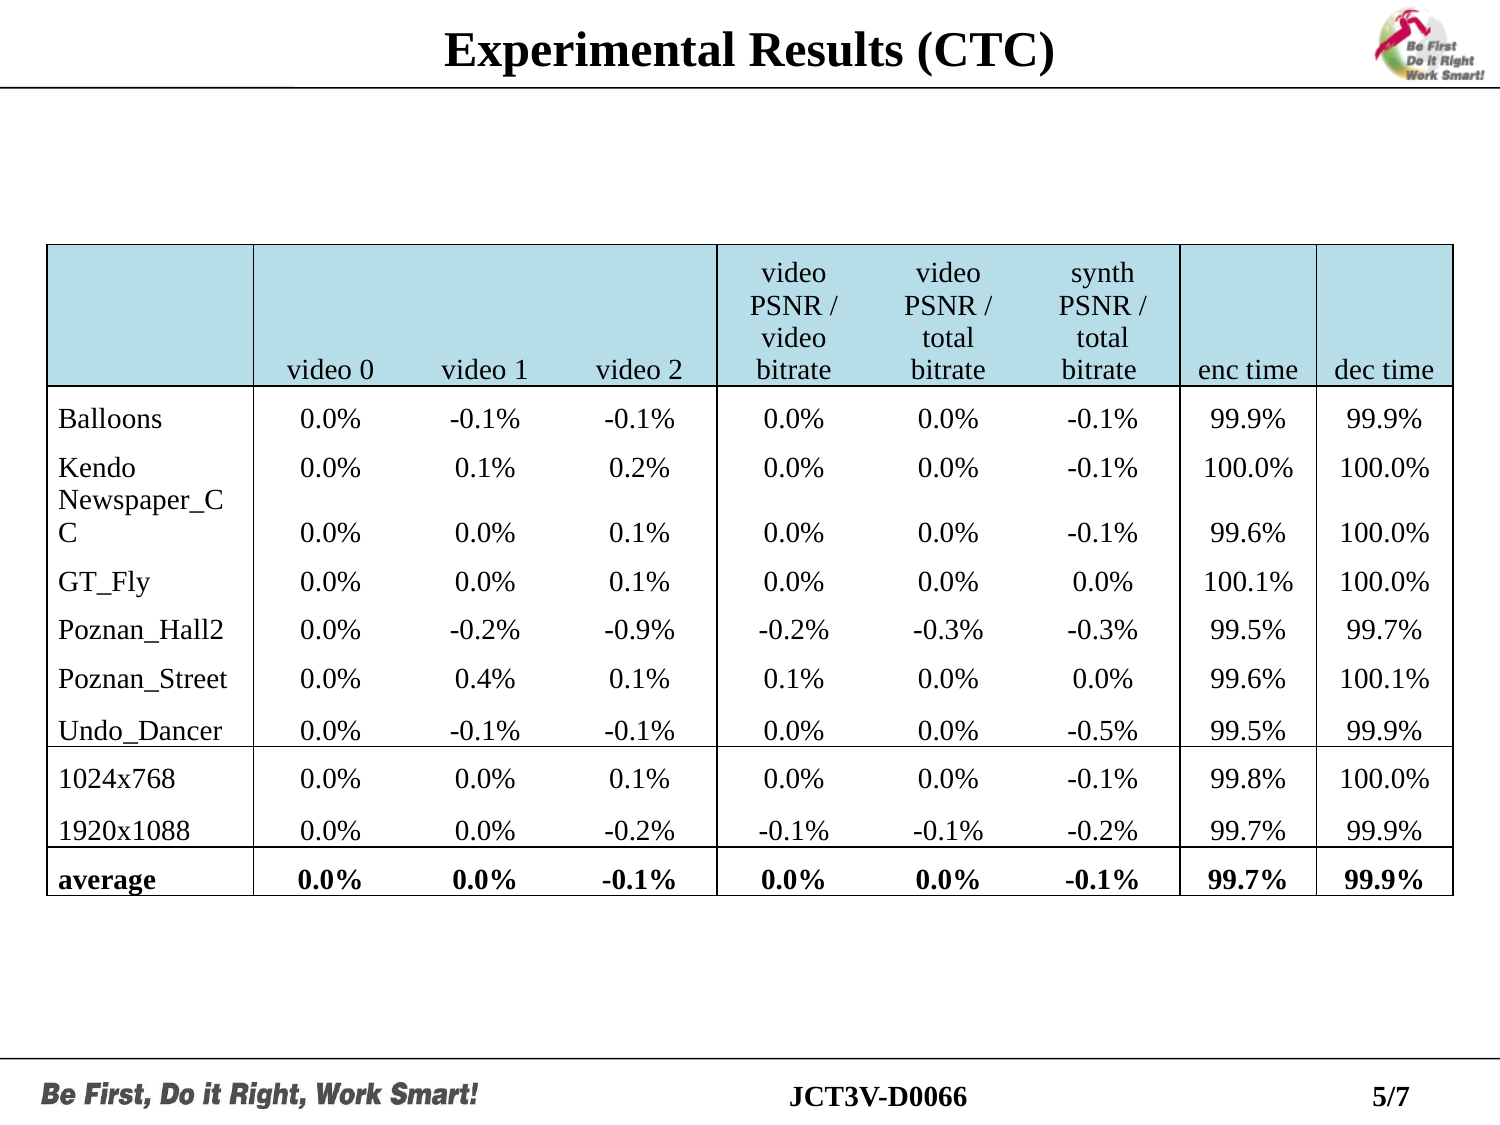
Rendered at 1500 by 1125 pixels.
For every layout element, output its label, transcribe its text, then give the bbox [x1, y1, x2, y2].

table_cell -0.2% [562, 795, 716, 846]
table_cell average [48, 848, 253, 895]
table_cell 99.5% [1181, 597, 1316, 646]
table_cell -0.3% [1026, 597, 1179, 646]
table_header [48, 245, 253, 385]
table_cell 0.0% [718, 848, 871, 895]
table_cell 0.0% [254, 548, 408, 597]
table_cell 0.0% [254, 484, 408, 548]
table_cell 0.0% [718, 387, 871, 435]
table_cell 0.0% [254, 848, 408, 895]
table_cell -0.1% [1026, 435, 1179, 484]
table_cell 100.0% [1317, 484, 1452, 548]
table_cell 100.1% [1181, 548, 1316, 597]
table_cell 0.0% [871, 747, 1026, 795]
table_cell 0.4% [408, 646, 562, 695]
table_cell 0.0% [408, 548, 562, 597]
table_cell -0.1% [408, 695, 562, 746]
table_cell 99.9% [1317, 795, 1452, 846]
table_cell 100.0% [1317, 435, 1452, 484]
table_header enc time [1181, 245, 1316, 385]
table_cell -0.9% [562, 597, 716, 646]
table_cell Poznan_Street [48, 646, 253, 695]
table_cell 0.0% [254, 795, 408, 846]
table_cell 99.9% [1317, 695, 1452, 746]
table_cell -0.1% [1026, 747, 1179, 795]
table_cell -0.1% [562, 848, 716, 895]
table_cell -0.5% [1026, 695, 1179, 746]
table_cell 99.7% [1181, 795, 1316, 846]
table_cell -0.1% [871, 795, 1026, 846]
table_header dec time [1317, 245, 1452, 385]
table_cell 1920x1088 [48, 795, 253, 846]
table_cell -0.2% [408, 597, 562, 646]
table_cell 99.5% [1181, 695, 1316, 746]
table_cell 100.1% [1317, 646, 1452, 695]
table_cell Balloons [48, 387, 253, 435]
table_cell 0.0% [254, 387, 408, 435]
table_cell Newspaper_CC [48, 484, 253, 548]
picture [41, 1082, 478, 1109]
table_cell 0.0% [408, 795, 562, 846]
table_cell -0.1% [718, 795, 871, 846]
table_cell -0.1% [408, 387, 562, 435]
table_header video 1 [408, 245, 562, 385]
table_cell 0.0% [871, 484, 1026, 548]
table_cell 0.0% [871, 646, 1026, 695]
table_cell 0.0% [1026, 646, 1179, 695]
table_cell 100.0% [1181, 435, 1316, 484]
table_cell 99.6% [1181, 484, 1316, 548]
table_header video 0 [254, 245, 408, 385]
table_cell 0.0% [718, 695, 871, 746]
table_header synth PSNR / total bitrate [1026, 245, 1179, 385]
table_header video PSNR / video bitrate [718, 245, 871, 385]
table_cell 0.0% [871, 848, 1026, 895]
title Experimental Results (CTC) [74, 0, 1426, 141]
table_cell Undo_Dancer [48, 695, 253, 746]
table_cell 0.0% [871, 435, 1026, 484]
table_cell 0.0% [1026, 548, 1179, 597]
table_cell 0.0% [871, 695, 1026, 746]
table_cell 99.7% [1317, 597, 1452, 646]
picture [1426, 5, 1489, 83]
table_cell 0.0% [254, 597, 408, 646]
table_cell 0.0% [718, 435, 871, 484]
table_cell 0.0% [871, 548, 1026, 597]
table_cell -0.1% [1026, 484, 1179, 548]
table_cell -0.2% [718, 597, 871, 646]
table_cell 0.0% [871, 387, 1026, 435]
slide_number 5/7 [1074, 1065, 1425, 1125]
table_cell -0.2% [1026, 795, 1179, 846]
table_cell 0.1% [562, 548, 716, 597]
table_cell 0.0% [408, 484, 562, 548]
table_cell 99.9% [1181, 387, 1316, 435]
table_cell 100.0% [1317, 548, 1452, 597]
table_cell 99.8% [1181, 747, 1316, 795]
table_cell 99.6% [1181, 646, 1316, 695]
table_cell 100.0% [1317, 747, 1452, 795]
table_cell 1024x768 [48, 747, 253, 795]
table_cell 99.9% [1317, 848, 1452, 895]
table_cell 0.0% [254, 435, 408, 484]
table_cell 0.0% [254, 747, 408, 795]
table_cell 0.0% [718, 548, 871, 597]
table_cell 0.1% [562, 747, 716, 795]
table_cell -0.1% [1026, 387, 1179, 435]
text_box JCT3V-D0066 [632, 1065, 983, 1125]
table_cell Kendo [48, 435, 253, 484]
table_cell 0.0% [254, 646, 408, 695]
table_cell Poznan_Hall2 [48, 597, 253, 646]
table_cell -0.1% [562, 695, 716, 746]
table_cell 0.1% [408, 435, 562, 484]
table_cell 0.1% [562, 646, 716, 695]
table_cell 99.7% [1181, 848, 1316, 895]
table_cell 0.2% [562, 435, 716, 484]
table_header video PSNR / total bitrate [871, 245, 1026, 385]
table_cell -0.3% [871, 597, 1026, 646]
table_cell 0.1% [562, 484, 716, 548]
table_cell 99.9% [1317, 387, 1452, 435]
table_cell -0.1% [562, 387, 716, 435]
table_cell 0.0% [254, 695, 408, 746]
table_cell 0.0% [718, 747, 871, 795]
table_cell GT_Fly [48, 548, 253, 597]
table_cell -0.1% [1026, 848, 1179, 895]
table_cell 0.1% [718, 646, 871, 695]
table_cell 0.0% [408, 747, 562, 795]
table_cell 0.0% [408, 848, 562, 895]
table_cell 0.0% [718, 484, 871, 548]
table_header video 2 [562, 245, 716, 385]
